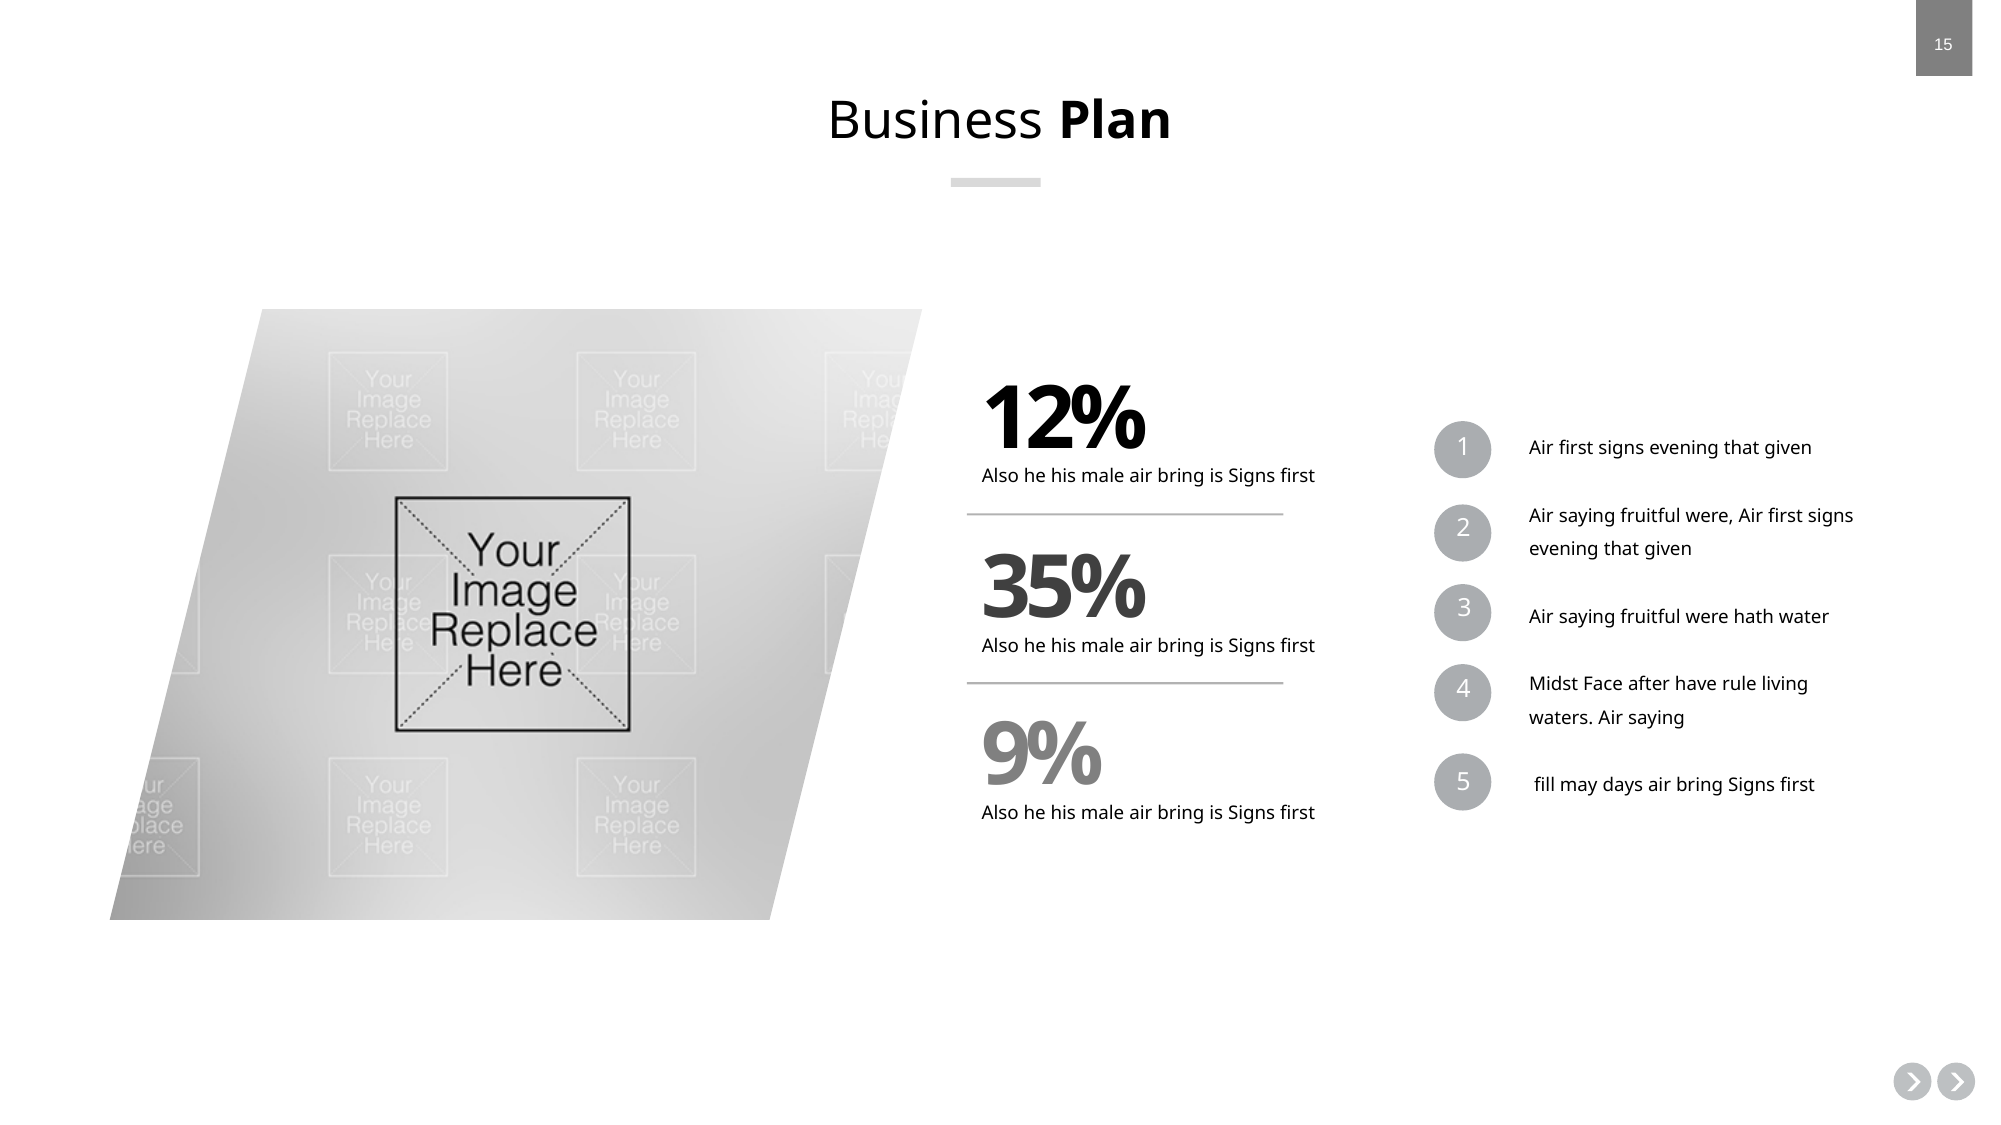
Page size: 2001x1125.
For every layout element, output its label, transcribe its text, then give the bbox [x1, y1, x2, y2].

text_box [1434, 417, 1891, 811]
text_box [950, 177, 1042, 188]
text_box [966, 353, 1380, 828]
title Business Plan [137, 80, 1863, 163]
picture [109, 309, 923, 921]
